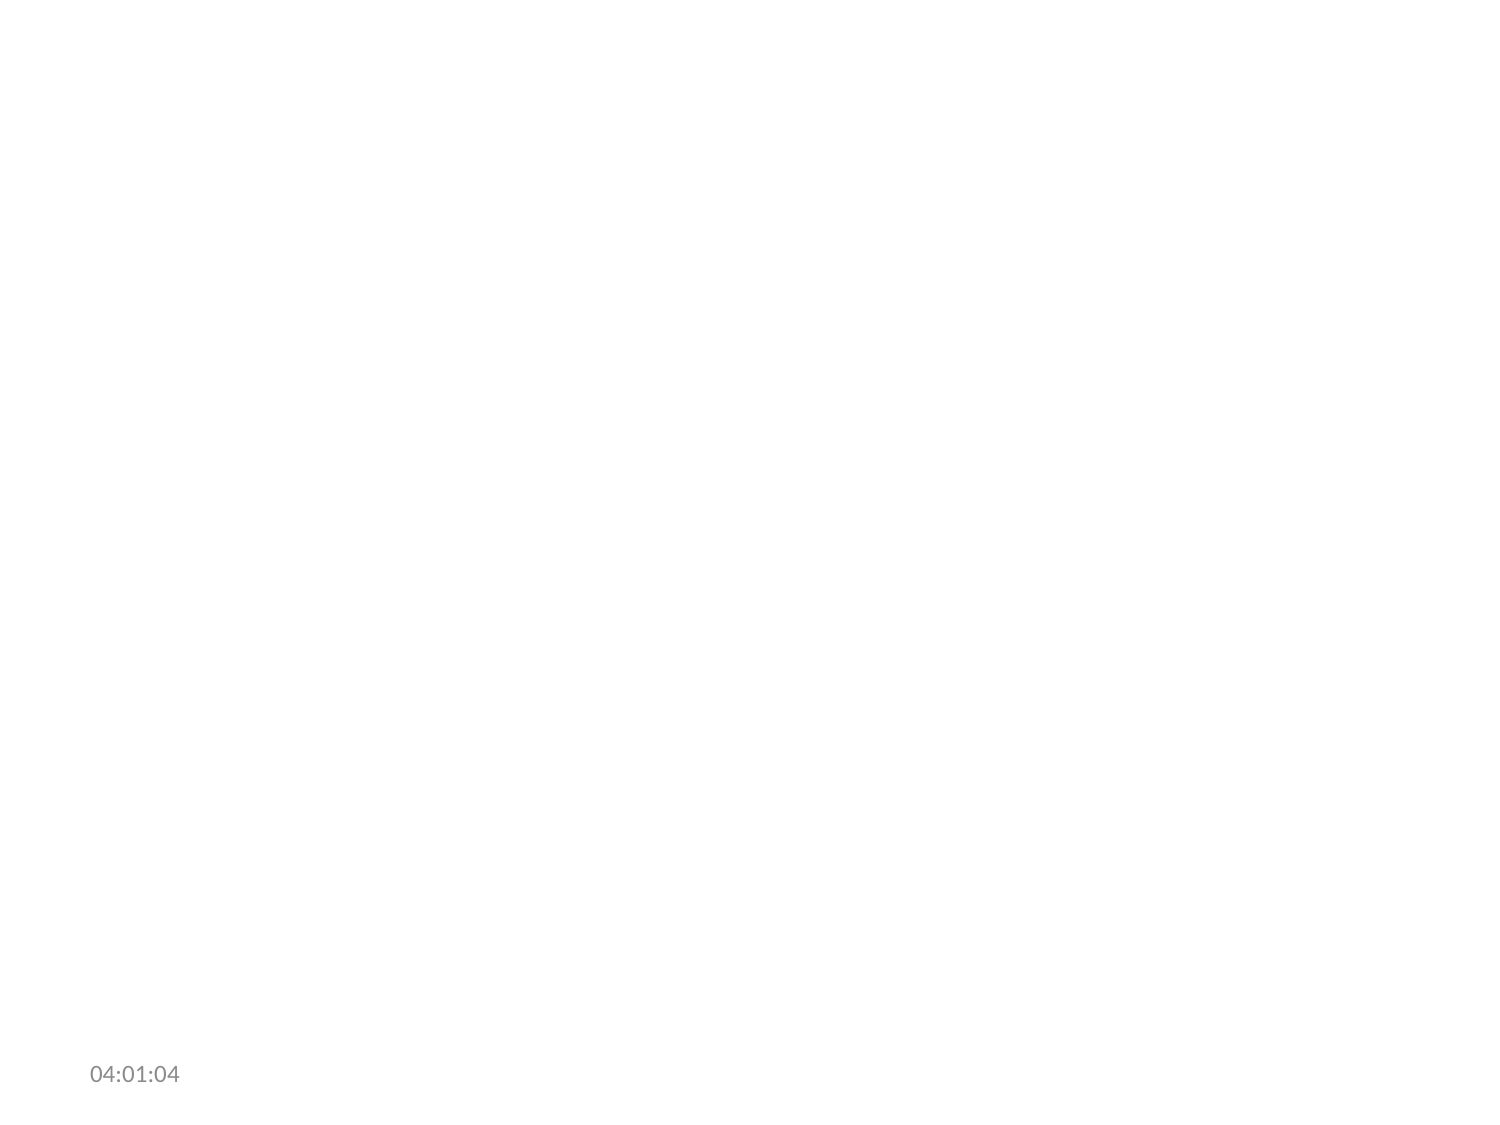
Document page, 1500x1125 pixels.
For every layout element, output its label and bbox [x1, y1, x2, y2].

slide_number [75, 1042, 425, 1103]
